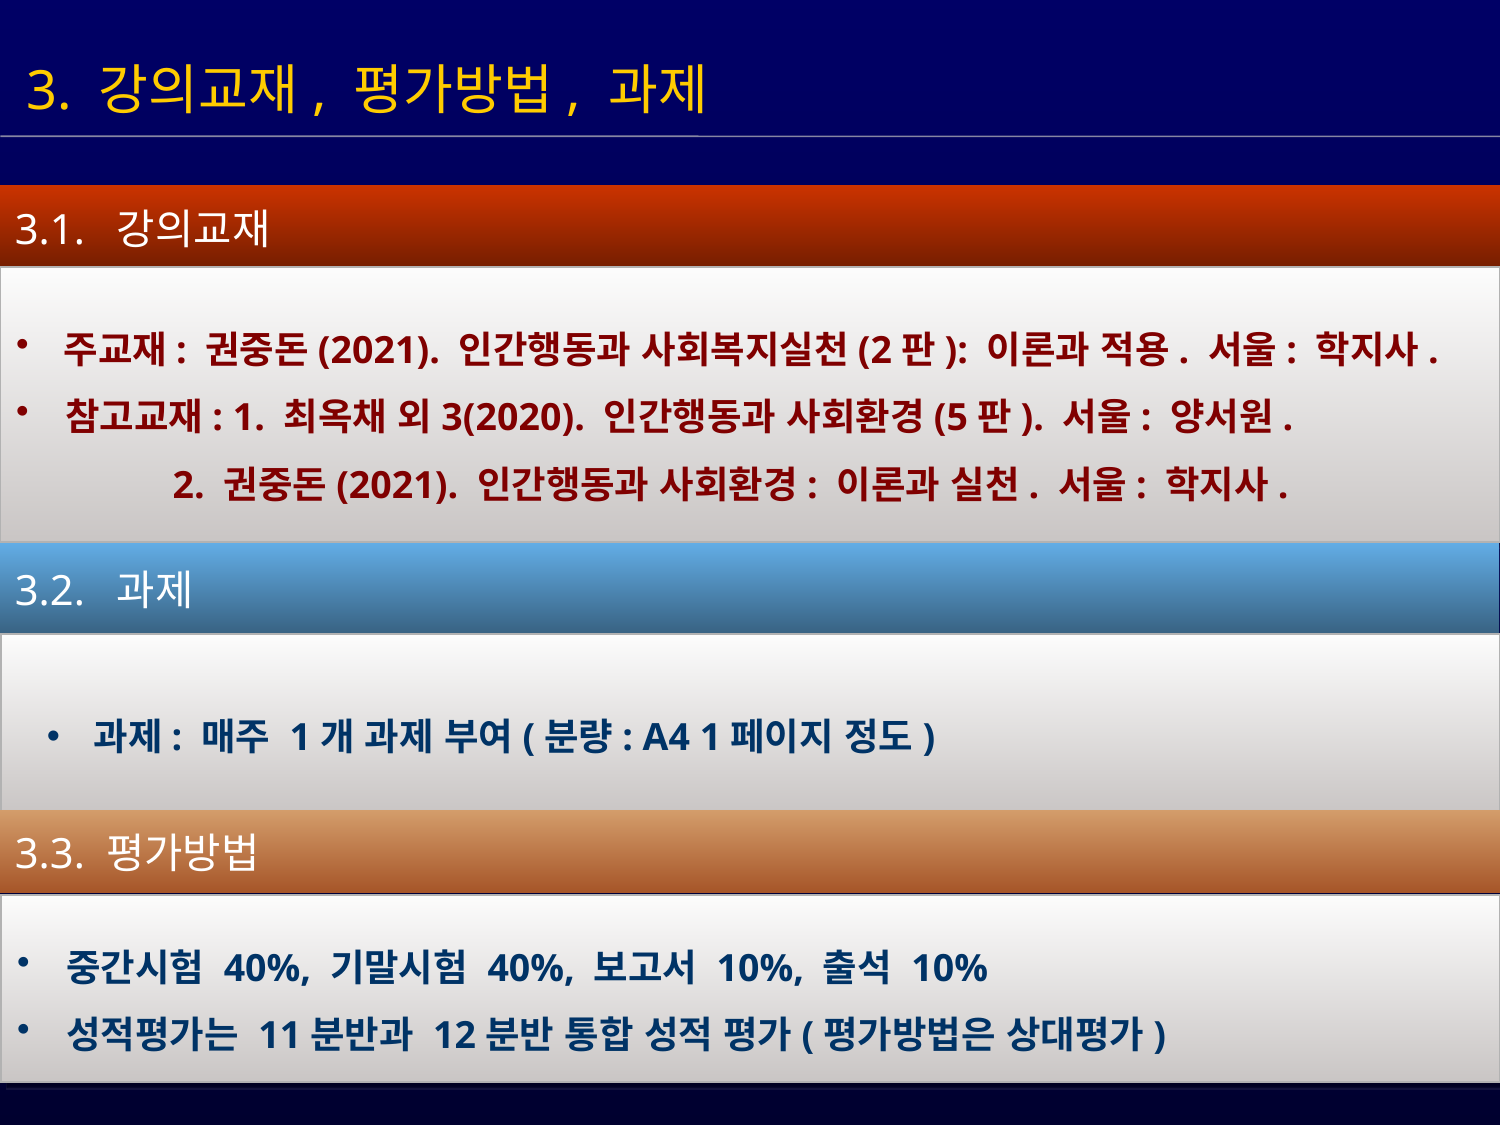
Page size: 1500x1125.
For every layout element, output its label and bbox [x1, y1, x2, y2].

text_box [0, 47, 1500, 1083]
